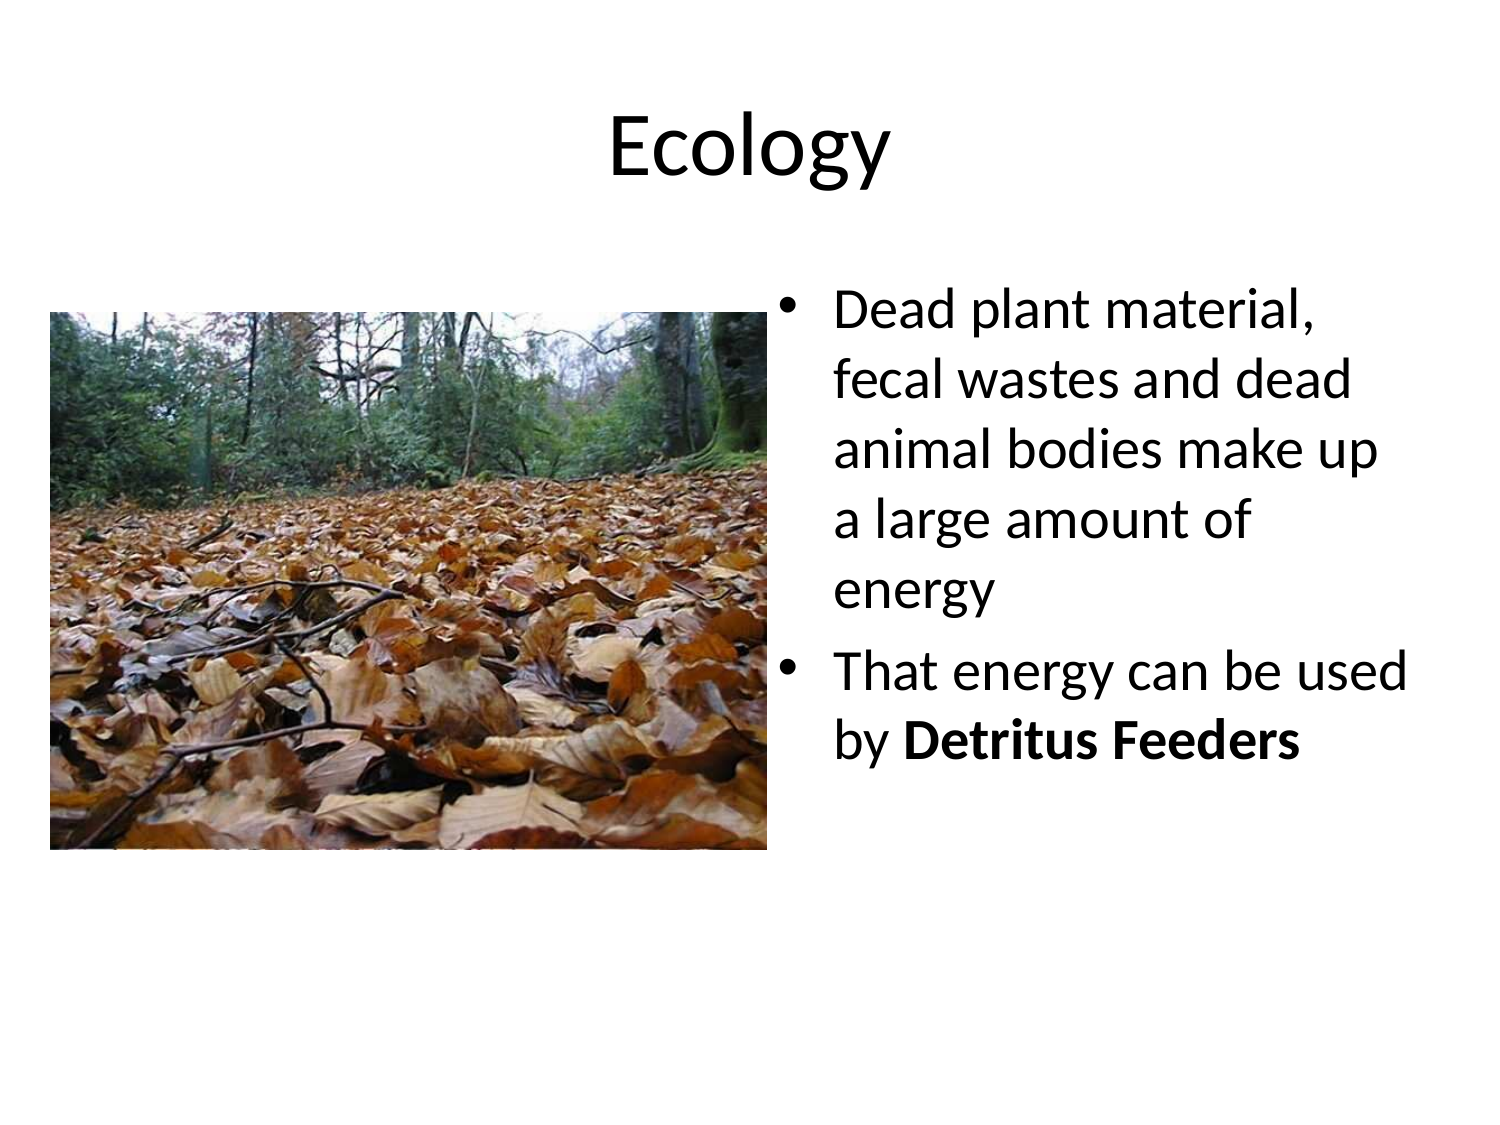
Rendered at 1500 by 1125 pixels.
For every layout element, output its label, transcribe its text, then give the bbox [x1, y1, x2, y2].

list Dead plant material, fecal wastes and dead animal bodies make up a large amount of energy That energy can be used by Detritus Feeders [762, 262, 1425, 1005]
title Ecology [75, 45, 1425, 233]
picture [49, 312, 767, 851]
